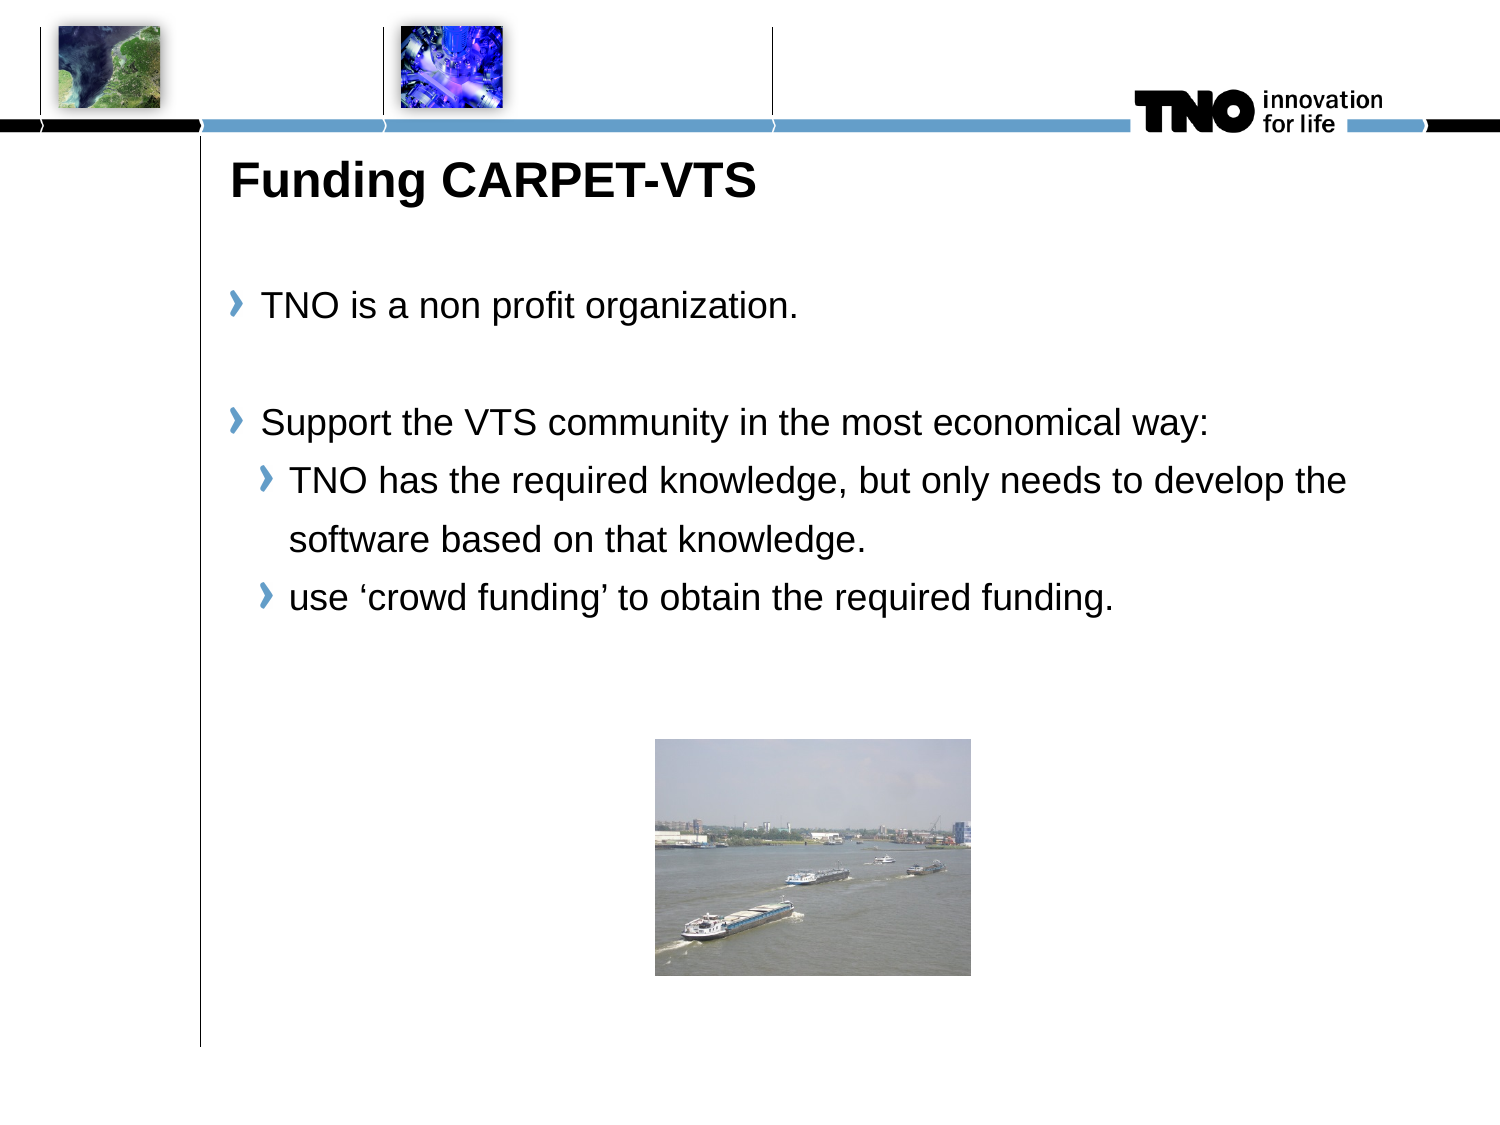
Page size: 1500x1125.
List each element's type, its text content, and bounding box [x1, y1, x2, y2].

picture [230, 290, 243, 317]
picture [260, 465, 273, 492]
list TNO is a non profit organization. Support the VTS community in the most economical way: TNO has the required knowledge, but only needs to develop the software based on that knowledge. use ‘crowd funding’ to obtain the required funding. [230, 267, 1424, 1035]
picture [260, 582, 273, 609]
picture [230, 407, 243, 434]
picture [655, 739, 971, 977]
title Funding CARPET-VTS [230, 149, 1424, 267]
picture [0, 26, 1500, 133]
